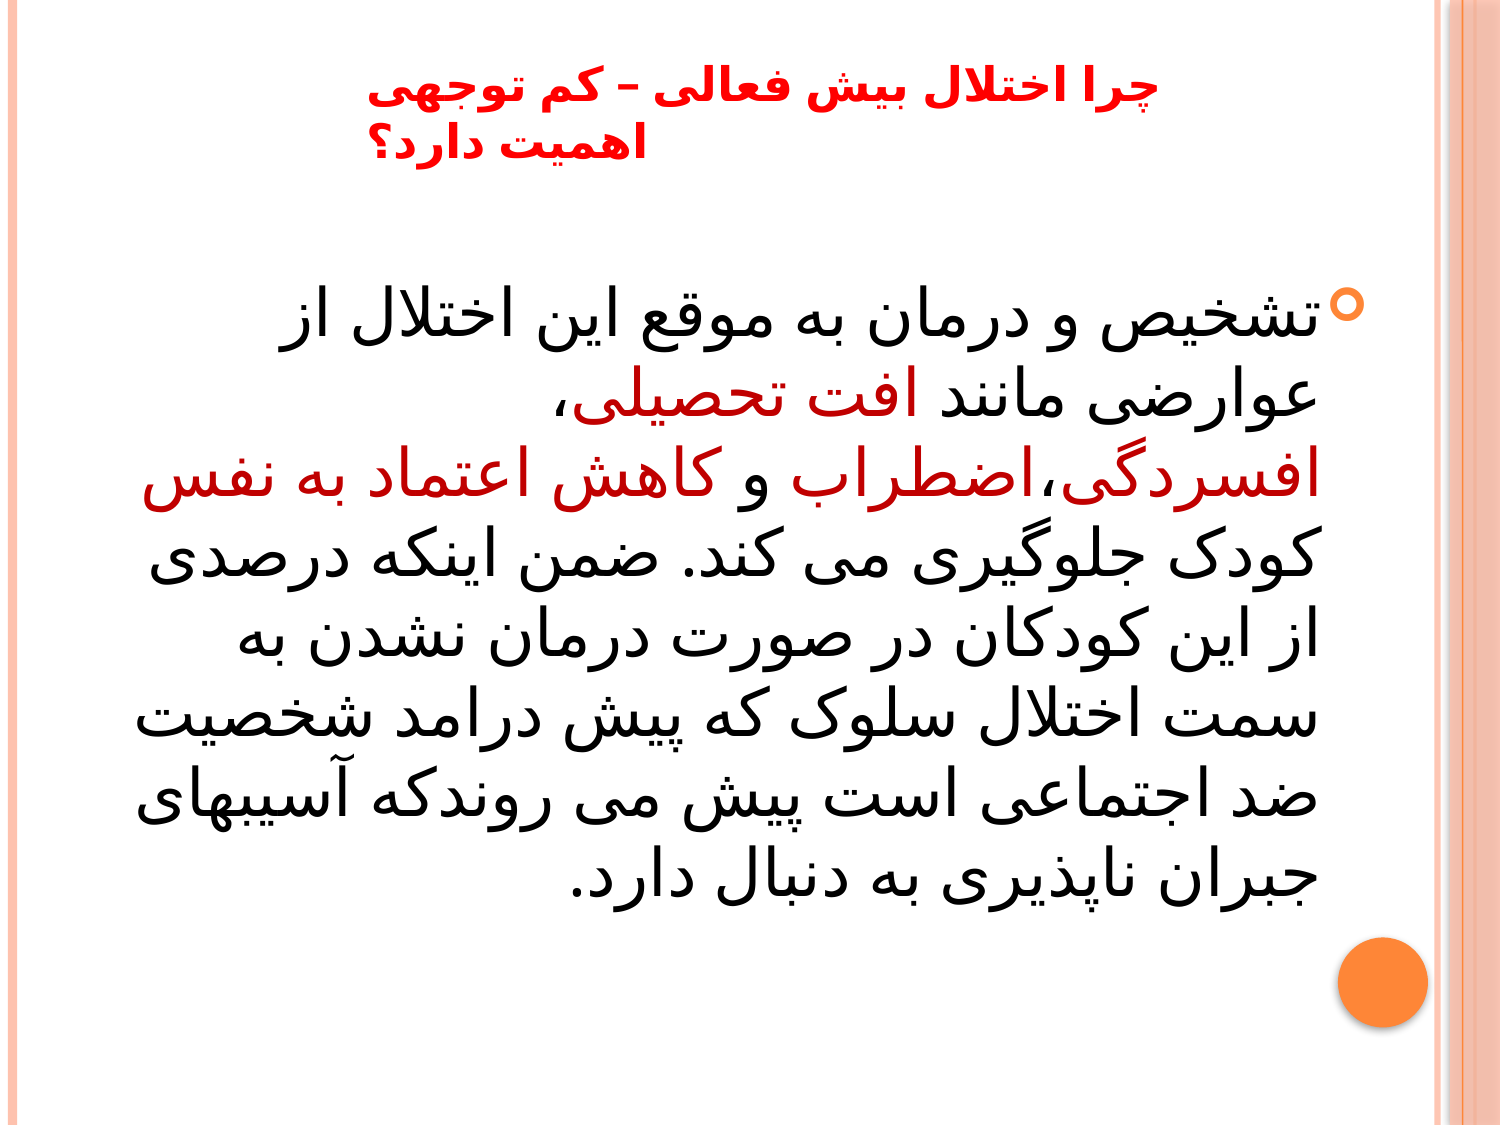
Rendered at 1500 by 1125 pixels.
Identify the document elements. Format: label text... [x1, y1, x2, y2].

title چرا اختلال بیش فعالی – کم توجهی اهمیت دارد؟ [351, 45, 1300, 233]
list تشخیص و درمان به موقع این اختلال از عوارضی مانند افت تحصیلی، افسردگی،اضطراب و کاهش اعتماد به نفس کودک جلوگیری می کند. ضمن اینکه درصدی از این کودکان در صورت درمان نشدن به سمت اختلال سلوک که پیش درامد شخصیت ضد اجتماعی است پیش می روندکه آسیبهای جبران ناپذیری به دنبال دارد. [75, 262, 1383, 1062]
